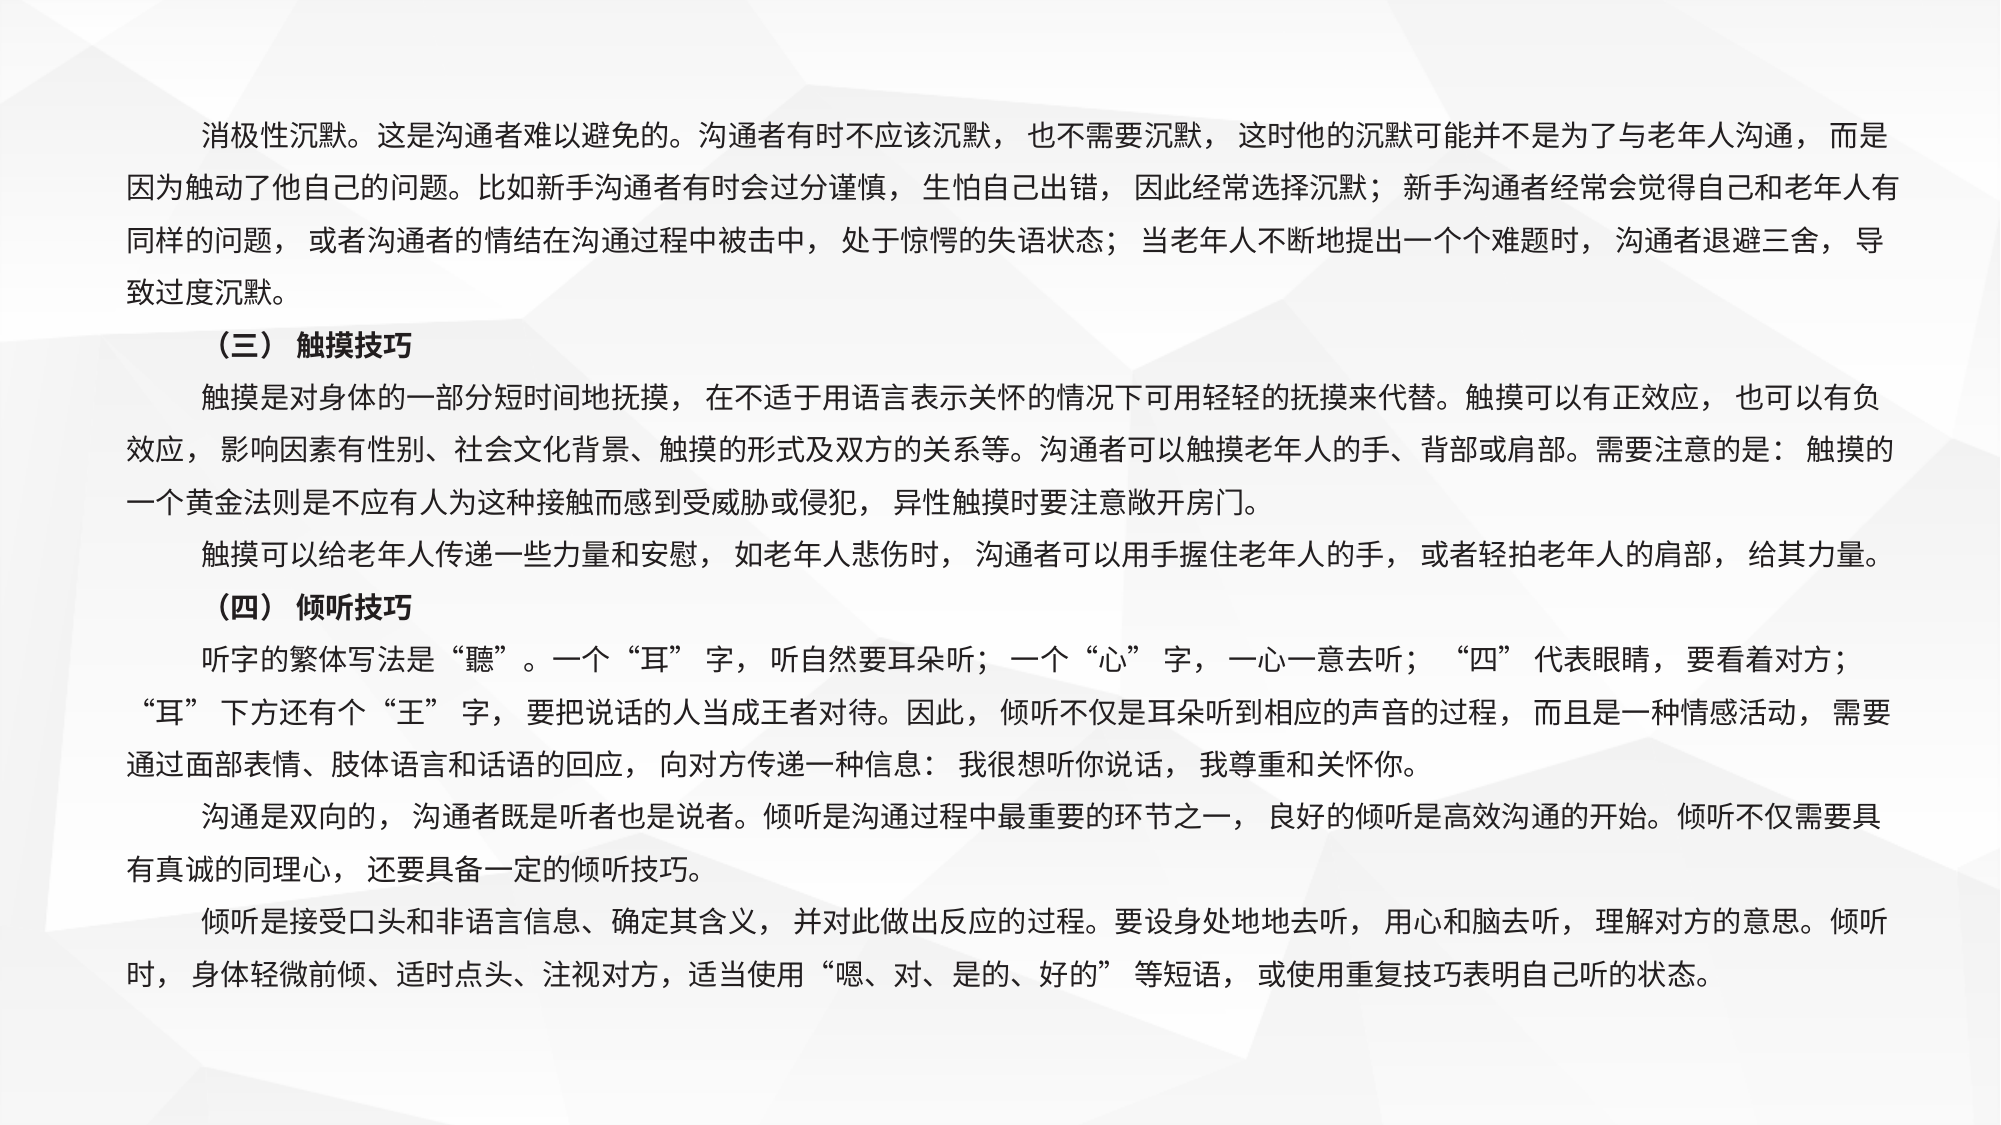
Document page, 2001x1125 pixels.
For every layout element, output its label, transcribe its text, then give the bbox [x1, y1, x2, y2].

picture [0, 0, 2000, 1125]
text_box 消极性沉默。这是沟通者难以避免的。沟通者有时不应该沉默， 也不需要沉默， 这时他的沉默可能并不是为了与老年人沟通， 而是因为触动了他自己的问题。比如新手沟通者有时会过分谨慎， 生怕自己出错， 因此经常选择沉默； 新手沟通者经常会觉得自己和老年人有同样的问题， 或者沟通者的情结在沟通过程中被击中， 处于惊愕的失语状态； 当老年人不断地提出一个个难题时， 沟通者退避三舍， 导致过度沉默。 （三） 触摸技巧 触摸是对身体的一部分短时间地抚摸， 在不适于用语言表示关怀的情况下可用轻轻的抚摸来代替。触摸可以有正效应， 也可以有负效应， 影响因素有性别、社会文化背景、触摸的形式及双方的关系等。沟通者可以触摸老年人的手、背部或肩部。需要注意的是： 触摸的一个黄金法则是不应有人为这种接触而感到受威胁或侵犯， 异性触摸时要注意敞开房门。 触摸可以给老年人传递一些力量和安慰， 如老年人悲伤时， 沟通者可以用手握住老年人的手， 或者轻拍老年人的肩部， 给其力量。 （四） 倾听技巧 听字的繁体写法是“聽”。一个“耳” 字， 听自然要耳朵听； 一个“心” 字， 一心一意去听； “四” 代表眼睛， 要看着对方； “耳” 下方还有个“王” 字， 要把说话的人当成王者对待。因此， 倾听不仅是耳朵听到相应的声音的过程， 而且是一种情感活动， 需要通过面部表情、肢体语言和话语的回应， 向对方传递一种信息： 我很想听你说话， 我尊重和关怀你。 沟通是双向的， 沟通者既是听者也是说者。倾听是沟通过程中最重要的环节之一， 良好的倾听是高效沟通的开始。倾听不仅需要具有真诚的同理心， 还要具备一定的倾听技巧。 倾听是接受口头和非语言信息、确定其含义， 并对此做出反应的过程。要设身处地地去听， 用心和脑去听， 理解对方的意思。倾听时， 身体轻微前倾、适时点头、注视对方，适当使用“嗯、对、是的、好的” 等短语， 或使用重复技巧表明自己听的状态。 [111, 92, 1926, 999]
